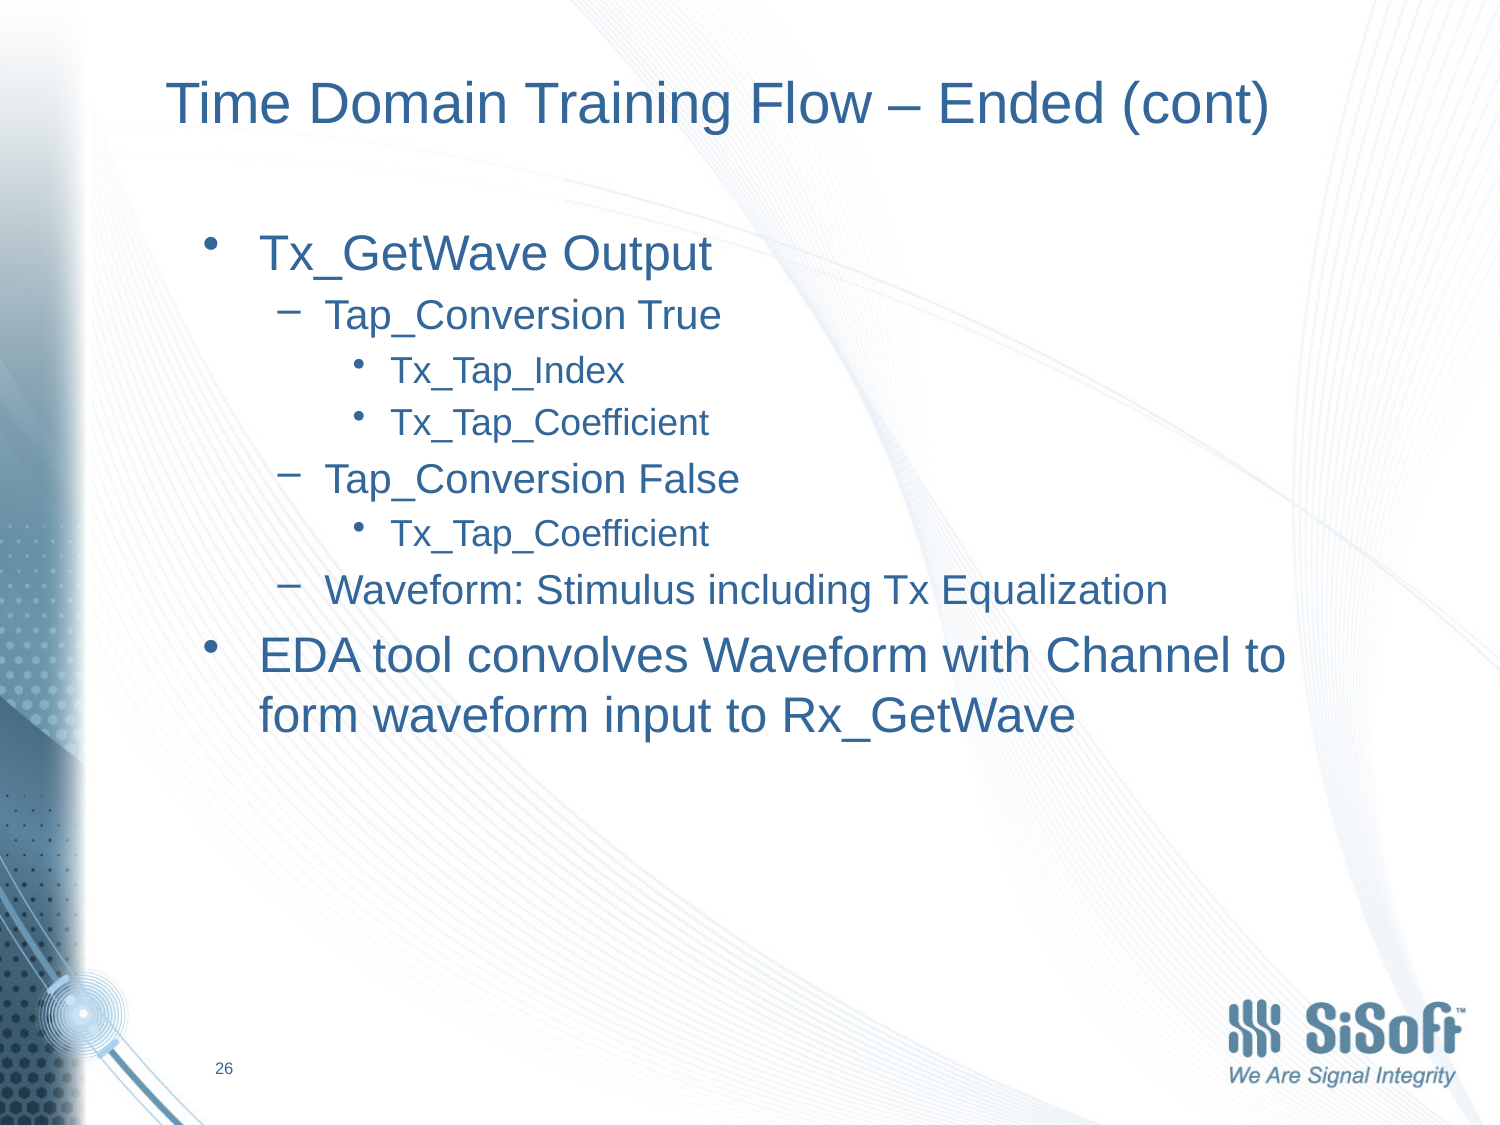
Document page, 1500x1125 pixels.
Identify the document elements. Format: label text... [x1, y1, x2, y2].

picture [0, 0, 1500, 1125]
footer 26 [200, 1050, 975, 1104]
title Time Domain Training Flow – Ended (cont) [150, 24, 1300, 175]
list Tx_GetWave Output Tap_Conversion True Tx_Tap_Index Tx_Tap_Coefficient Tap_Conversion False Tx_Tap_Coefficient Waveform: Stimulus including Tx Equalization EDA tool convolves Waveform with Channel to form waveform input to Rx_GetWave [187, 212, 1363, 963]
